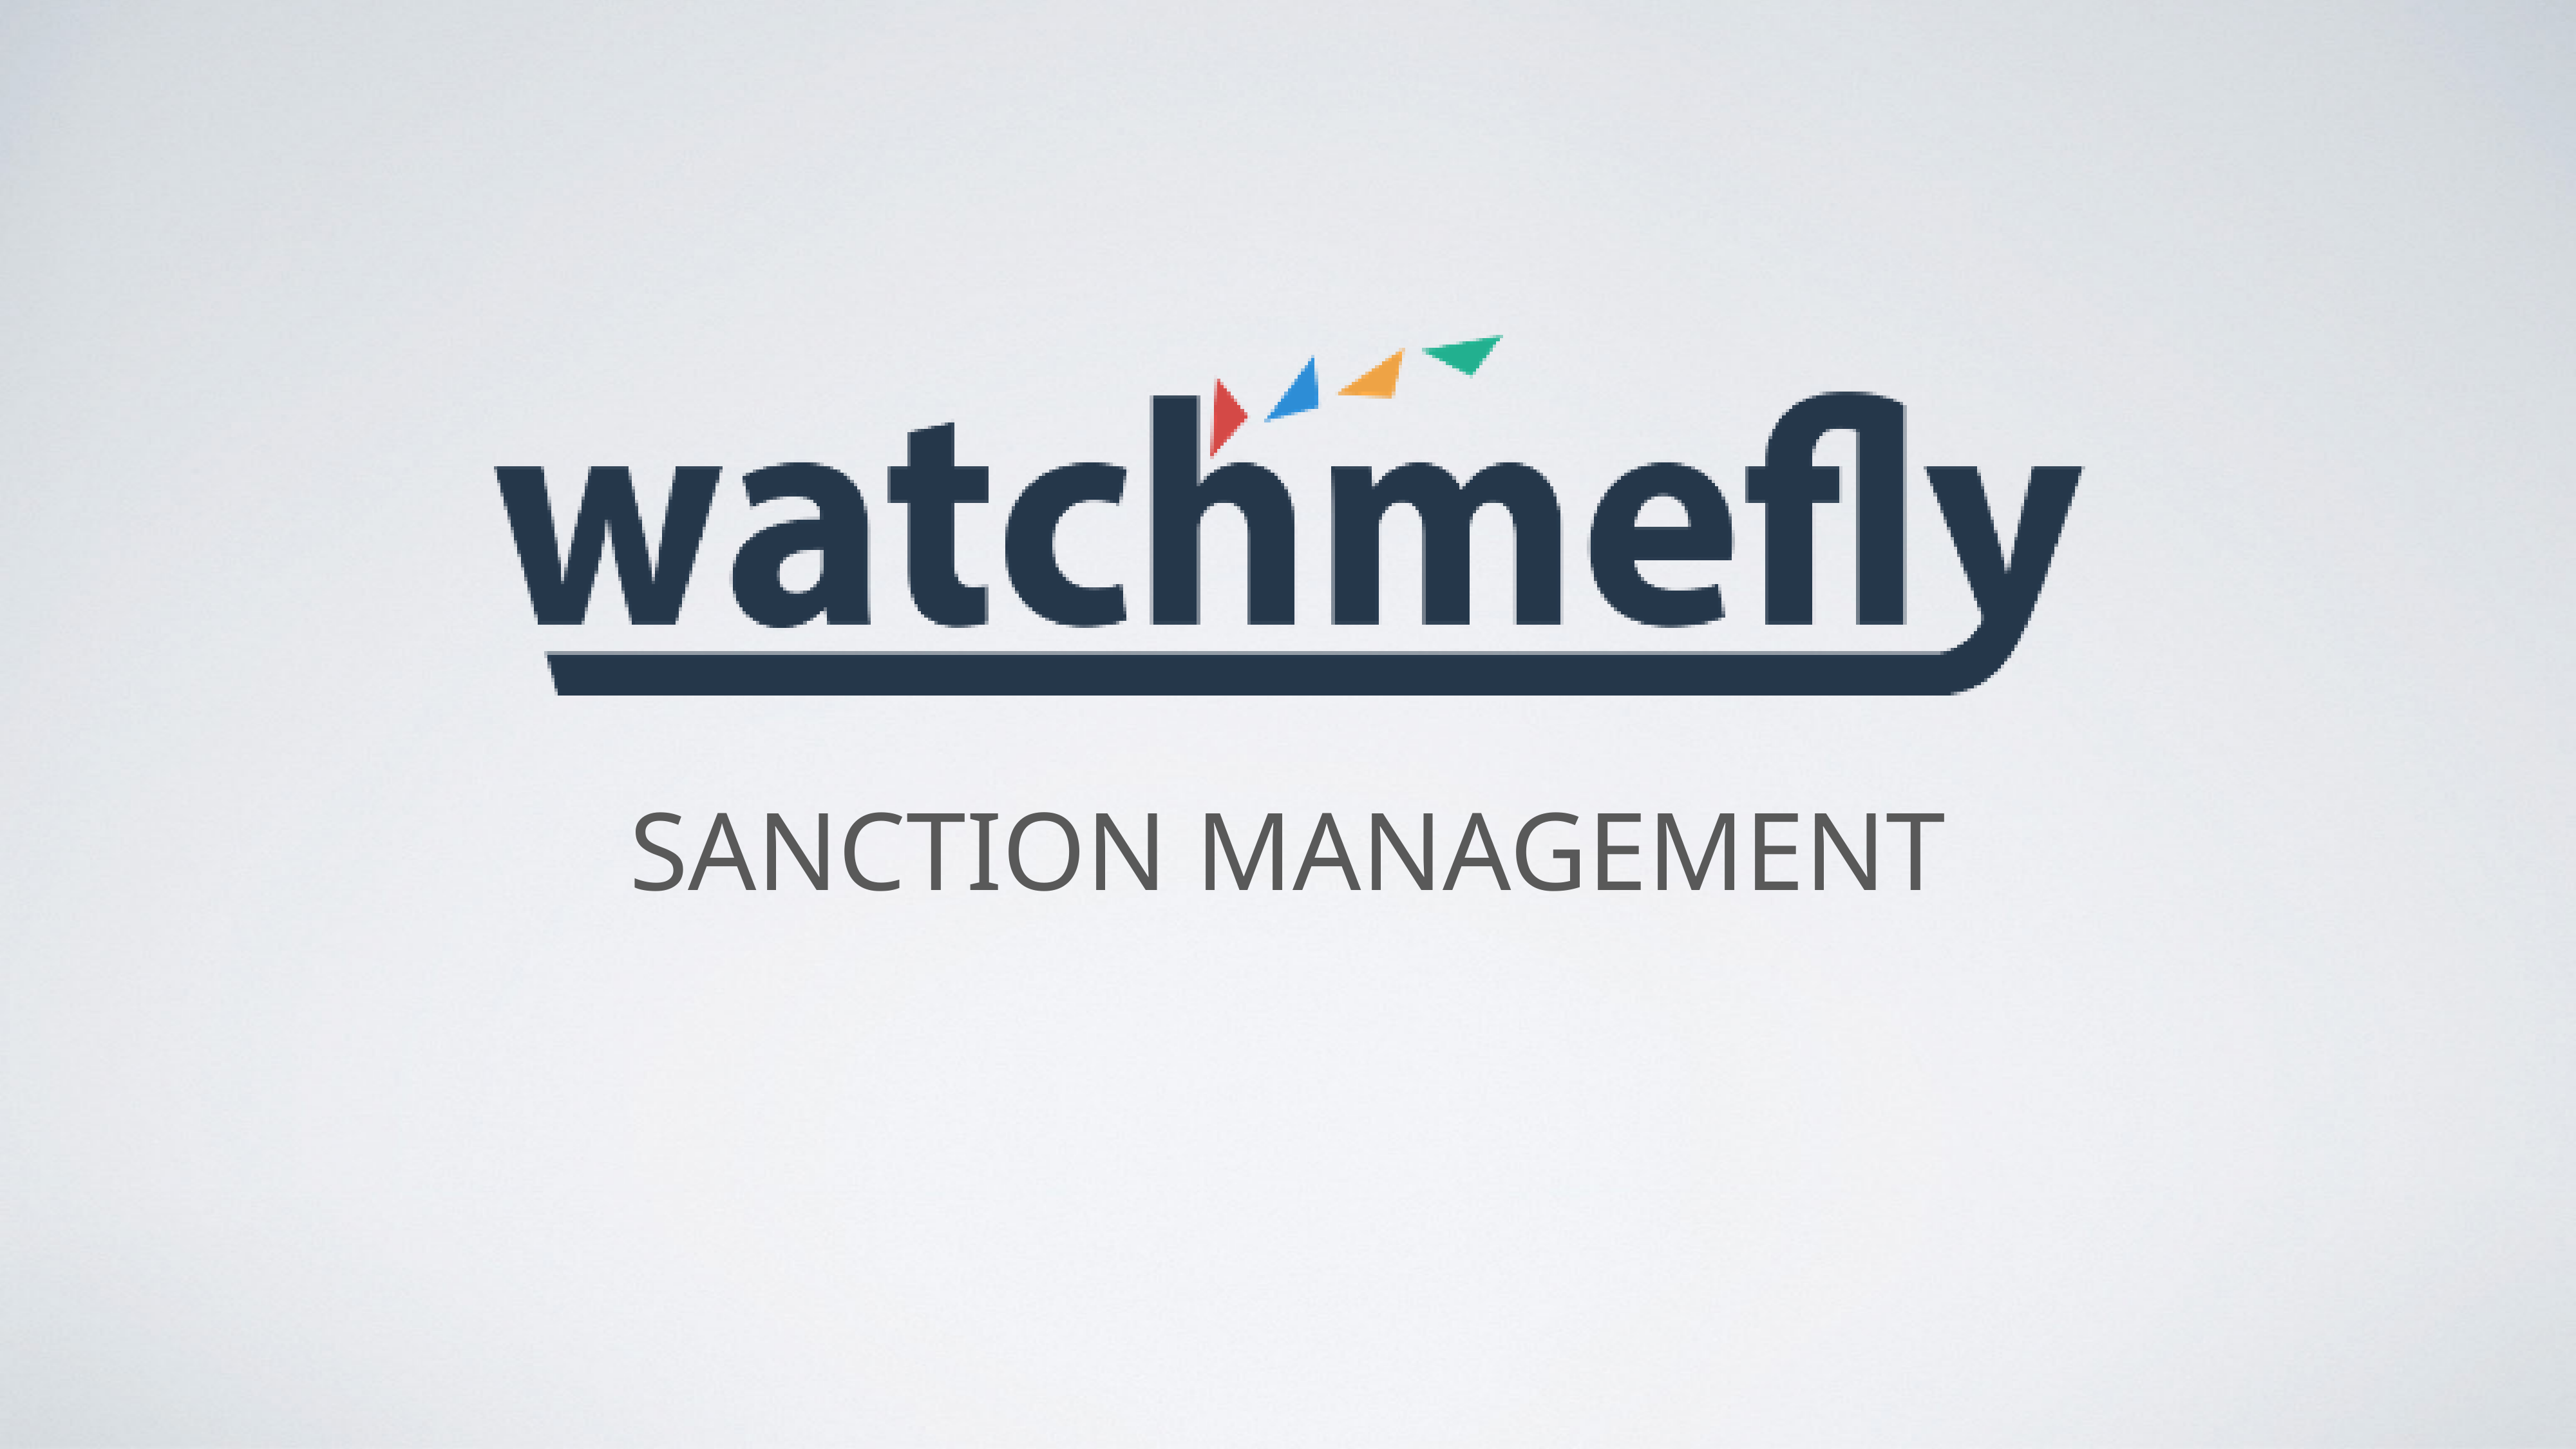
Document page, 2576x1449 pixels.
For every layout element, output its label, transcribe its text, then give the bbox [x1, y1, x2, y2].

picture [0, 0, 2576, 1449]
text_box Sanction Management [519, 775, 2057, 919]
